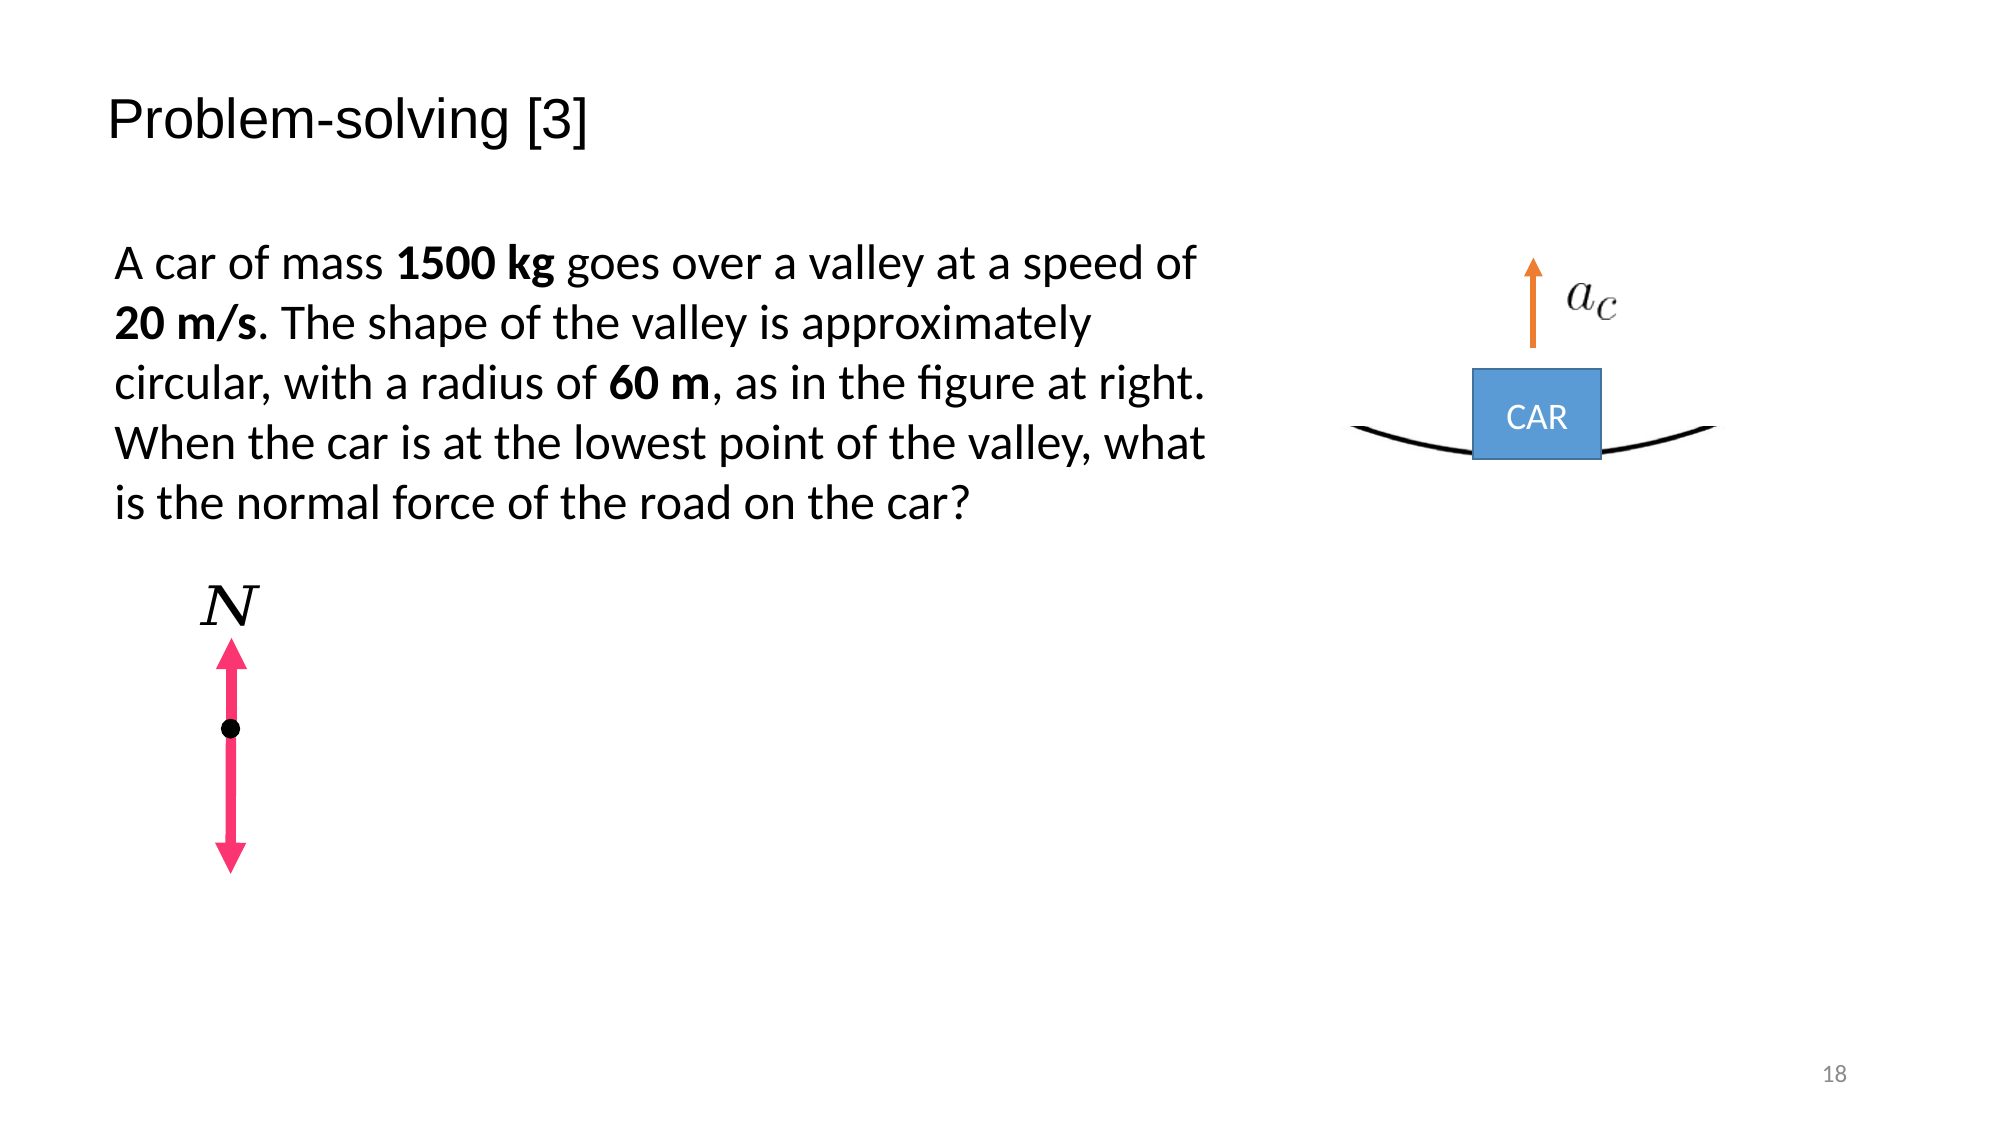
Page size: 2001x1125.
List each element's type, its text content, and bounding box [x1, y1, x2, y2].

slide_number 18 [1412, 1042, 1863, 1103]
text_box Problem-solving [3] [107, 82, 863, 182]
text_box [128, 578, 358, 1027]
text_box A car of mass 1500 kg goes over a valley at a speed of 20 m/s. The shape of the valley is approximately circular, with a radius of 60 m, as in the figure at right. When the car is at the lowest point of the valley, what is the normal force of the road on the car? [114, 229, 1229, 575]
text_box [1228, 257, 1829, 460]
